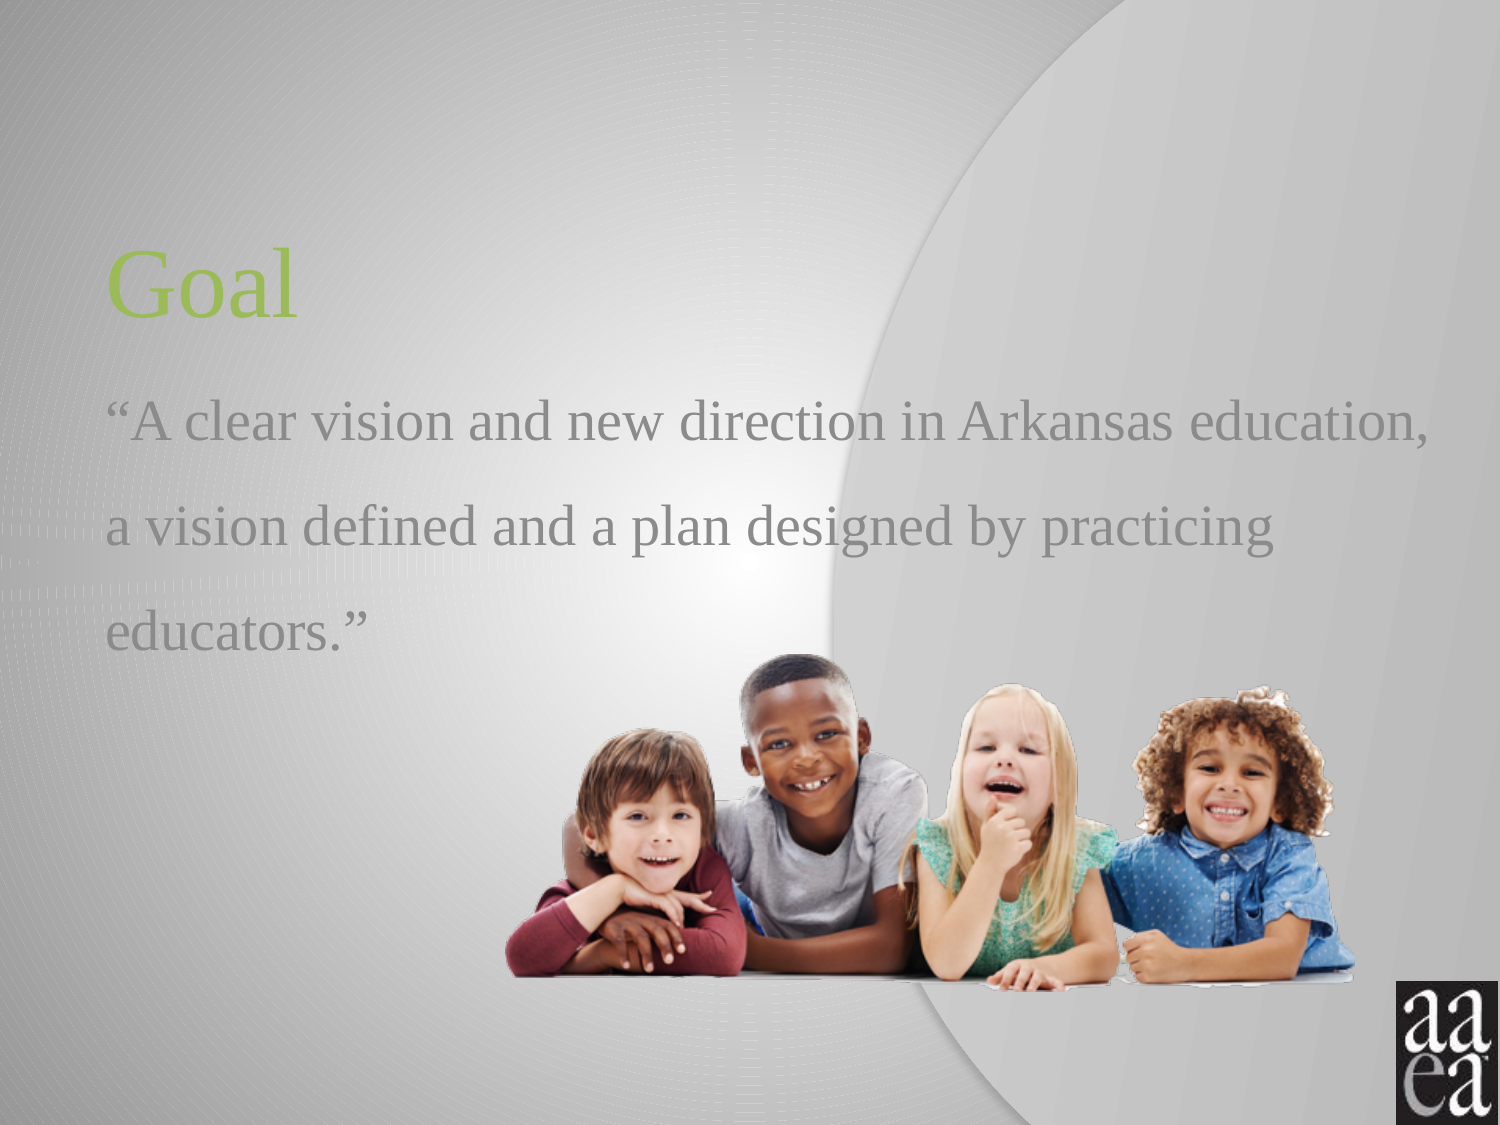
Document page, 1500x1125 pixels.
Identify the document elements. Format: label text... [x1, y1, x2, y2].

picture [1396, 981, 1498, 1125]
title Goal [90, 196, 673, 332]
picture [505, 654, 1355, 993]
subtitle “A clear vision and new direction in Arkansas education, a vision defined and a plan designed by practicing educators.” [90, 332, 1482, 828]
